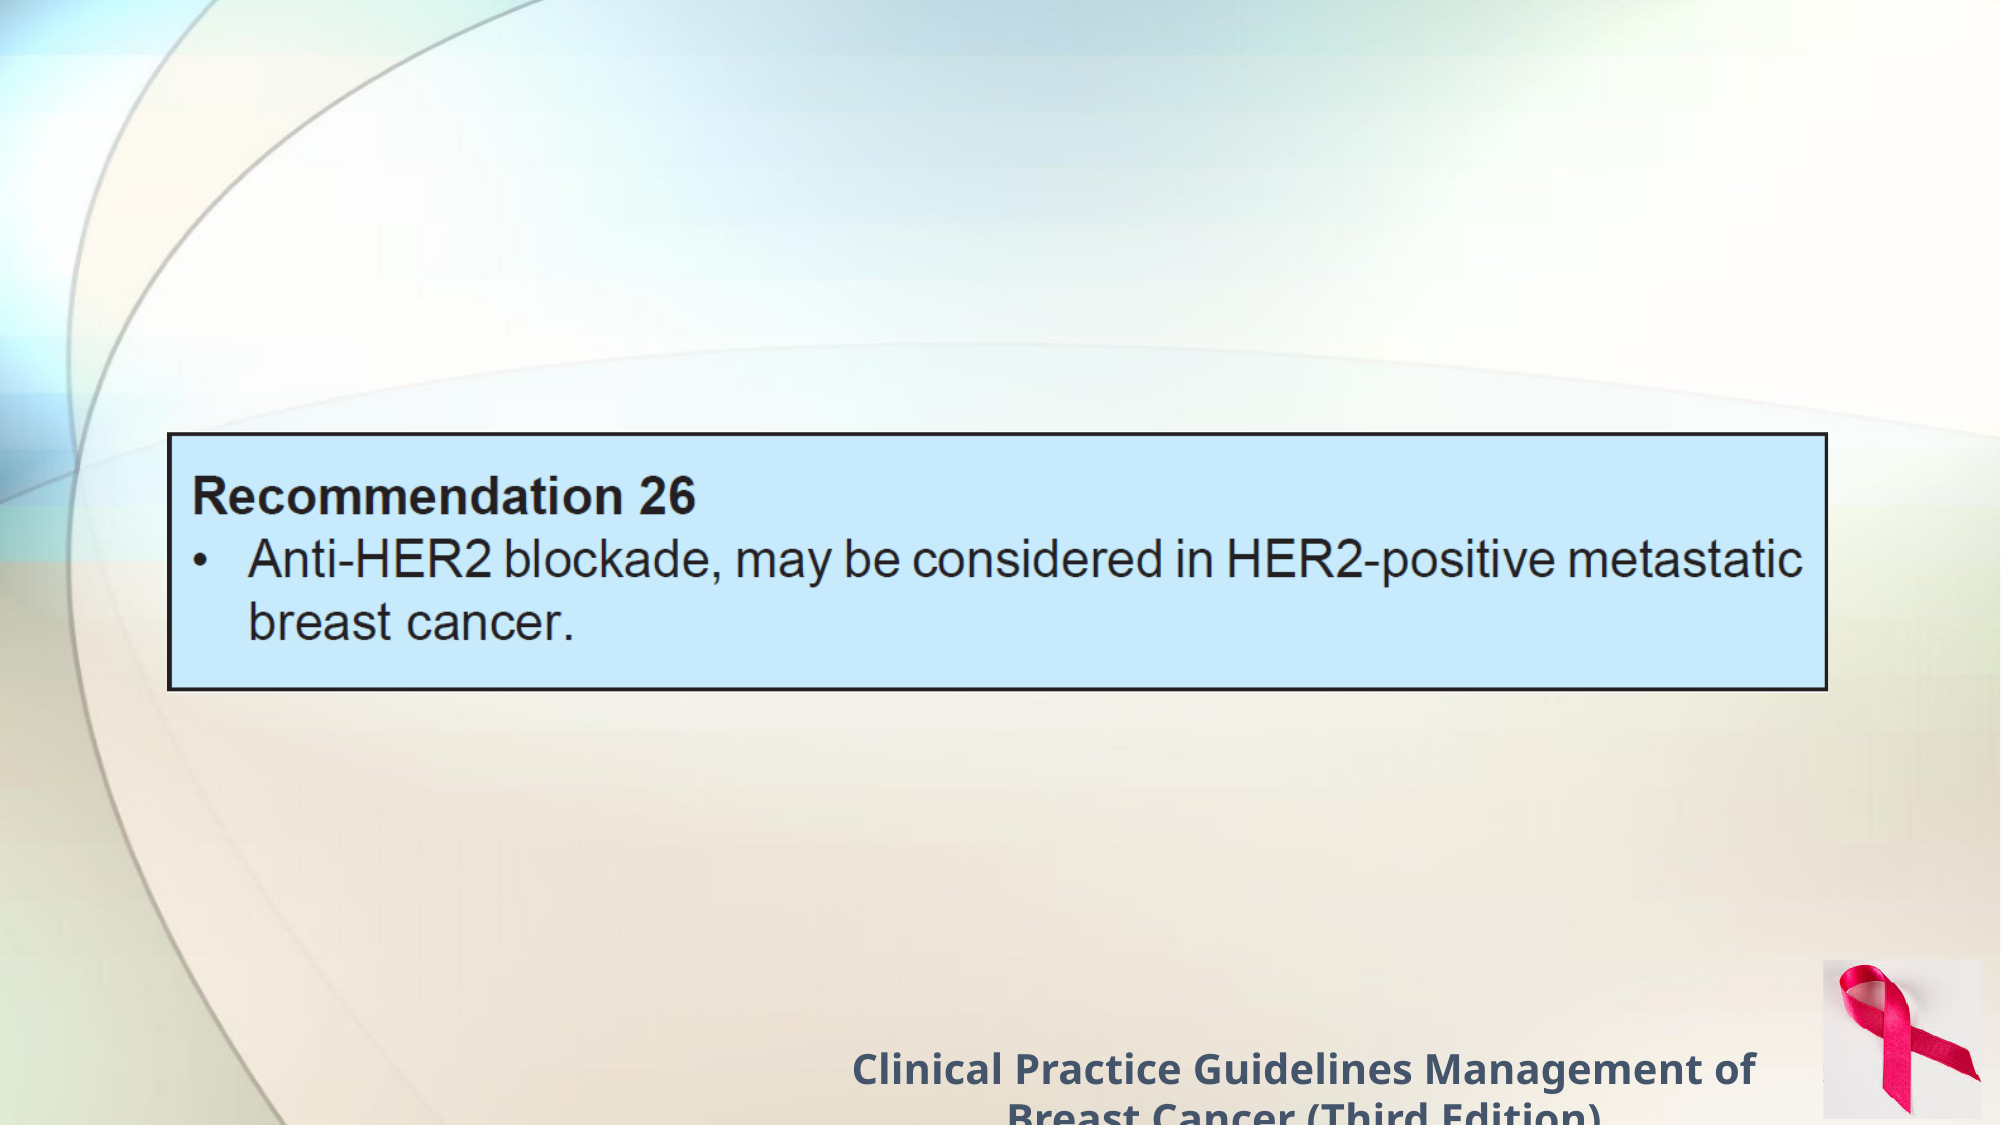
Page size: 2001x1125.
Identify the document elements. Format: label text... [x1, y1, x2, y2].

slide_number 22 [1325, 1042, 1813, 1103]
picture [0, 0, 2001, 1125]
text_box Clinical Practice Guidelines Management of Breast Cancer (Third Edition) [788, 1035, 1820, 1125]
